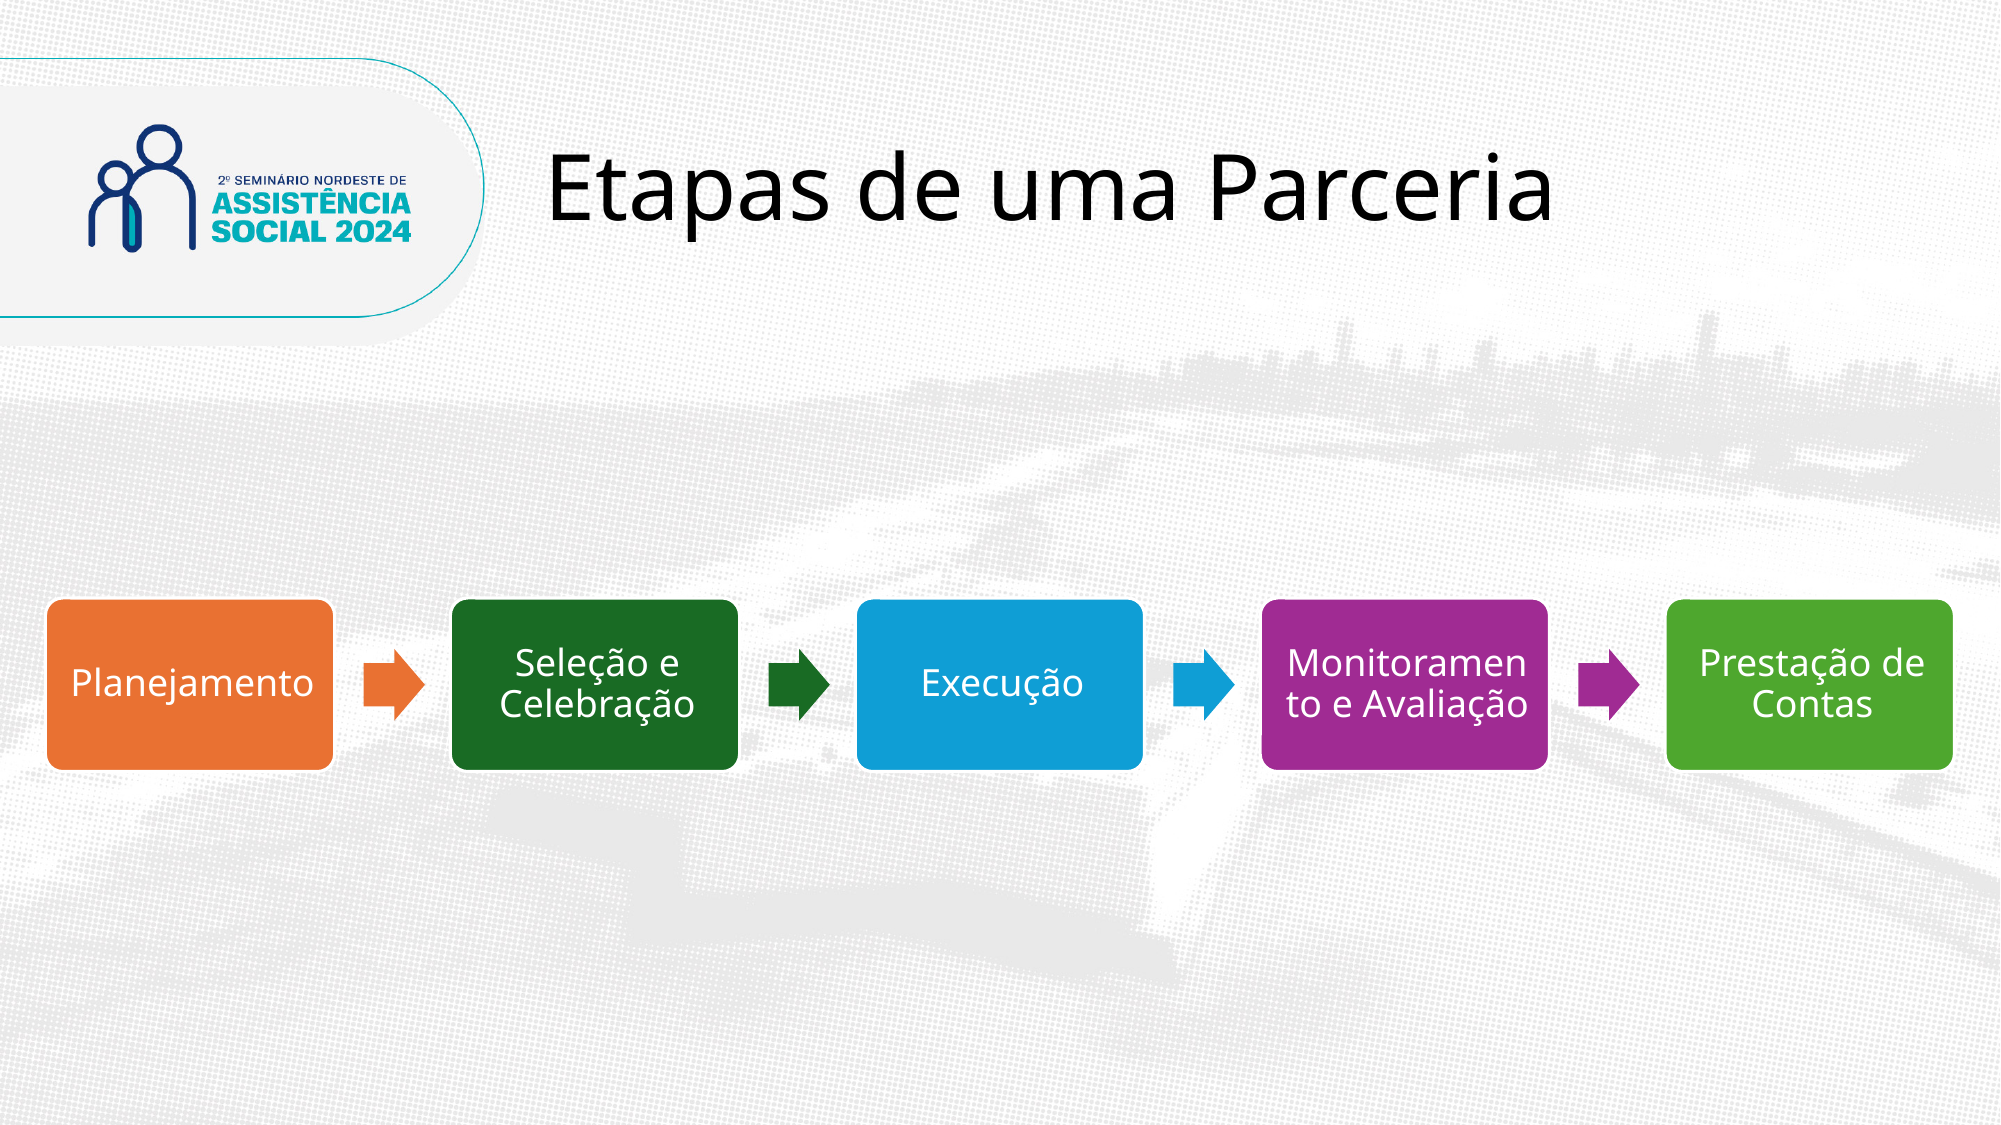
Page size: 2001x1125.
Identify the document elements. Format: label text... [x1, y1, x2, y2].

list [44, 386, 1956, 983]
title Etapas de uma Parceria [529, 82, 1863, 300]
picture [0, 0, 2001, 1125]
